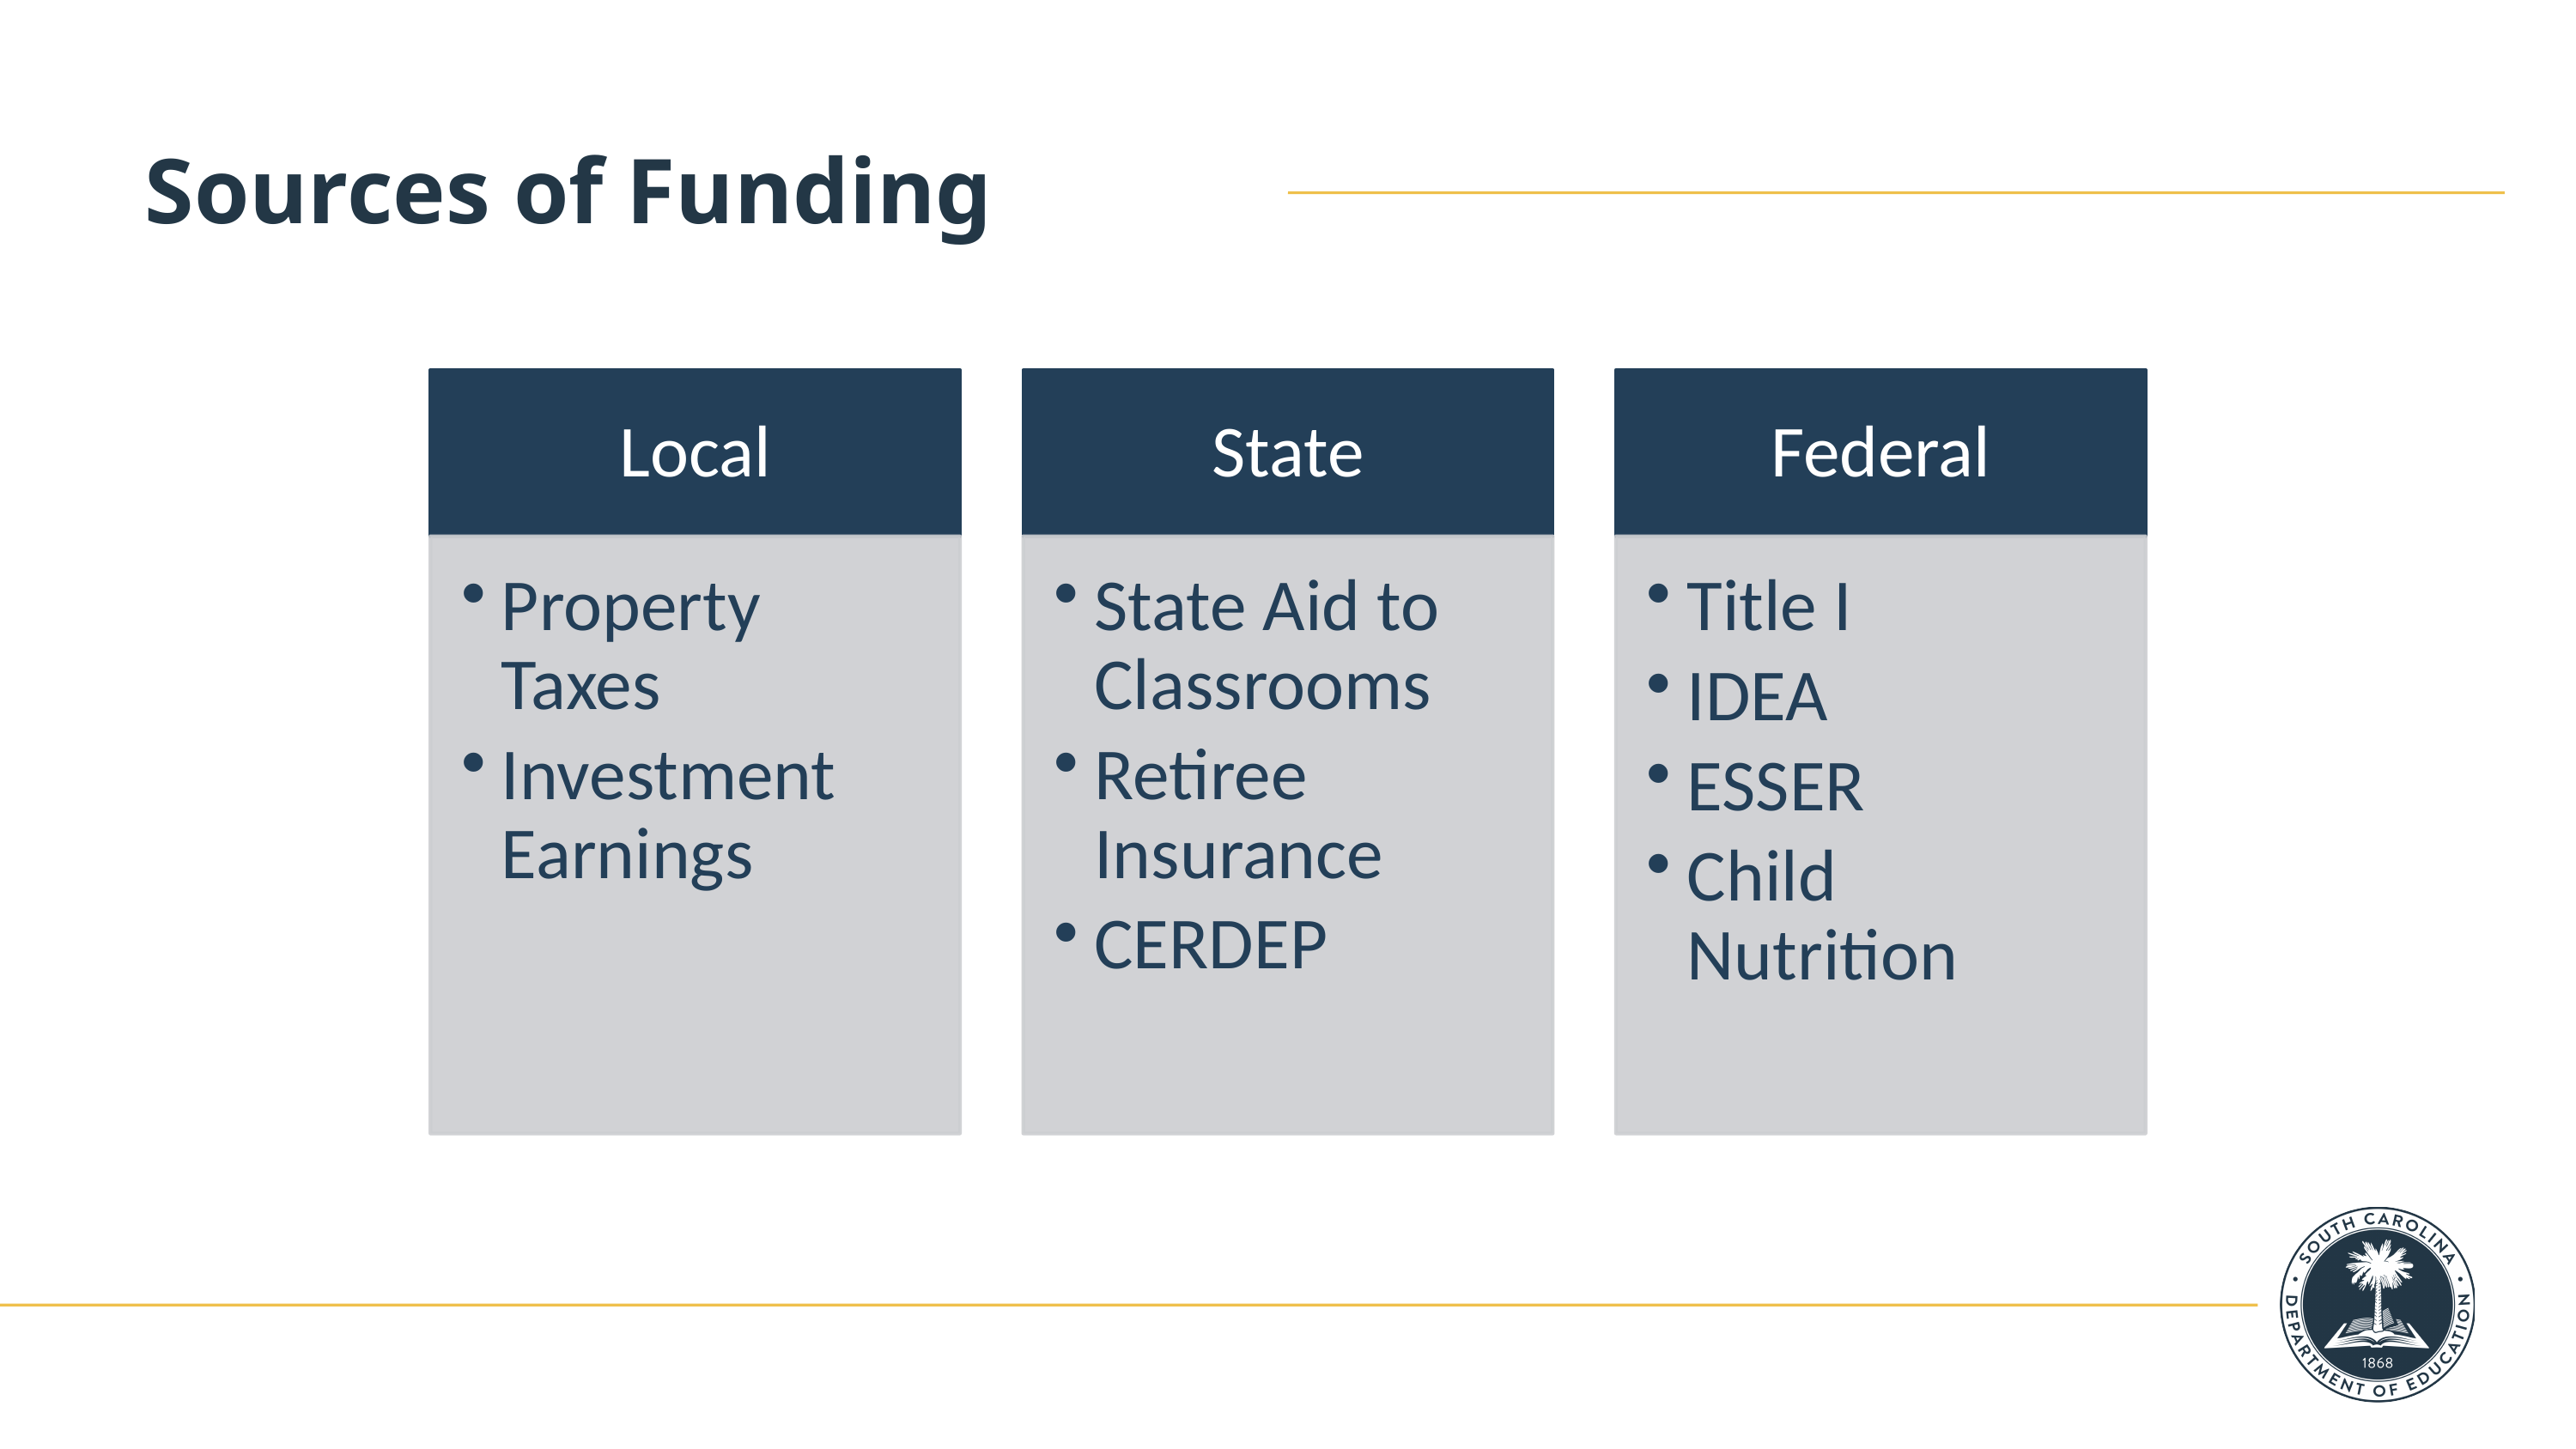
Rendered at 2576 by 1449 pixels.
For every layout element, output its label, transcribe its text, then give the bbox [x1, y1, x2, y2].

text_box [2280, 1207, 2476, 1403]
title Sources of Funding [144, 151, 2534, 394]
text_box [428, 199, 2148, 1304]
